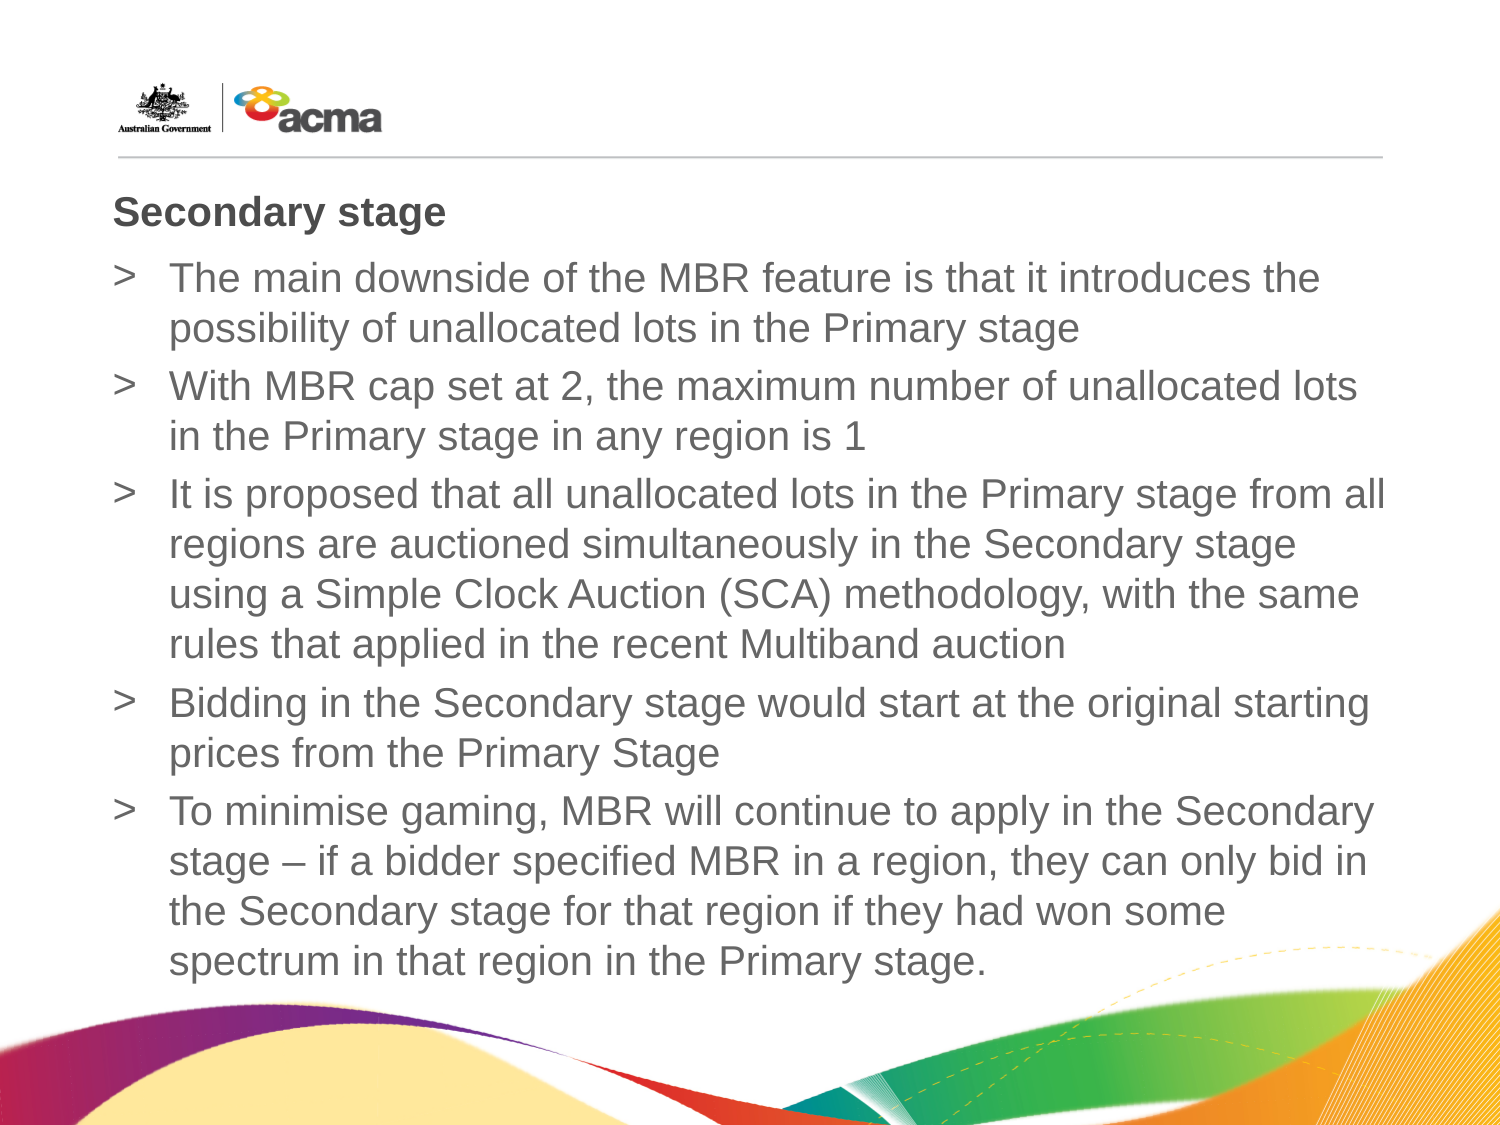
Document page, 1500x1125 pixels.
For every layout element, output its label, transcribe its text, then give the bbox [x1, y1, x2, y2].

title Secondary stage [112, 184, 1388, 250]
picture [0, 0, 1500, 1125]
list The main downside of the MBR feature is that it introduces the possibility of unallocated lots in the Primary stage With MBR cap set at 2, the maximum number of unallocated lots in the Primary stage in any region is 1 It is proposed that all unallocated lots in the Primary stage from all regions are auctioned simultaneously in the Secondary stage using a Simple Clock Auction (SCA) methodology, with the same rules that applied in the recent Multiband auction Bidding in the Secondary stage would start at the original starting prices from the Primary Stage To minimise gaming, MBR will continue to apply in the Secondary stage – if a bidder specified MBR in a region, they can only bid in the Secondary stage for that region if they had won some spectrum in that region in the Primary stage. [112, 250, 1388, 851]
